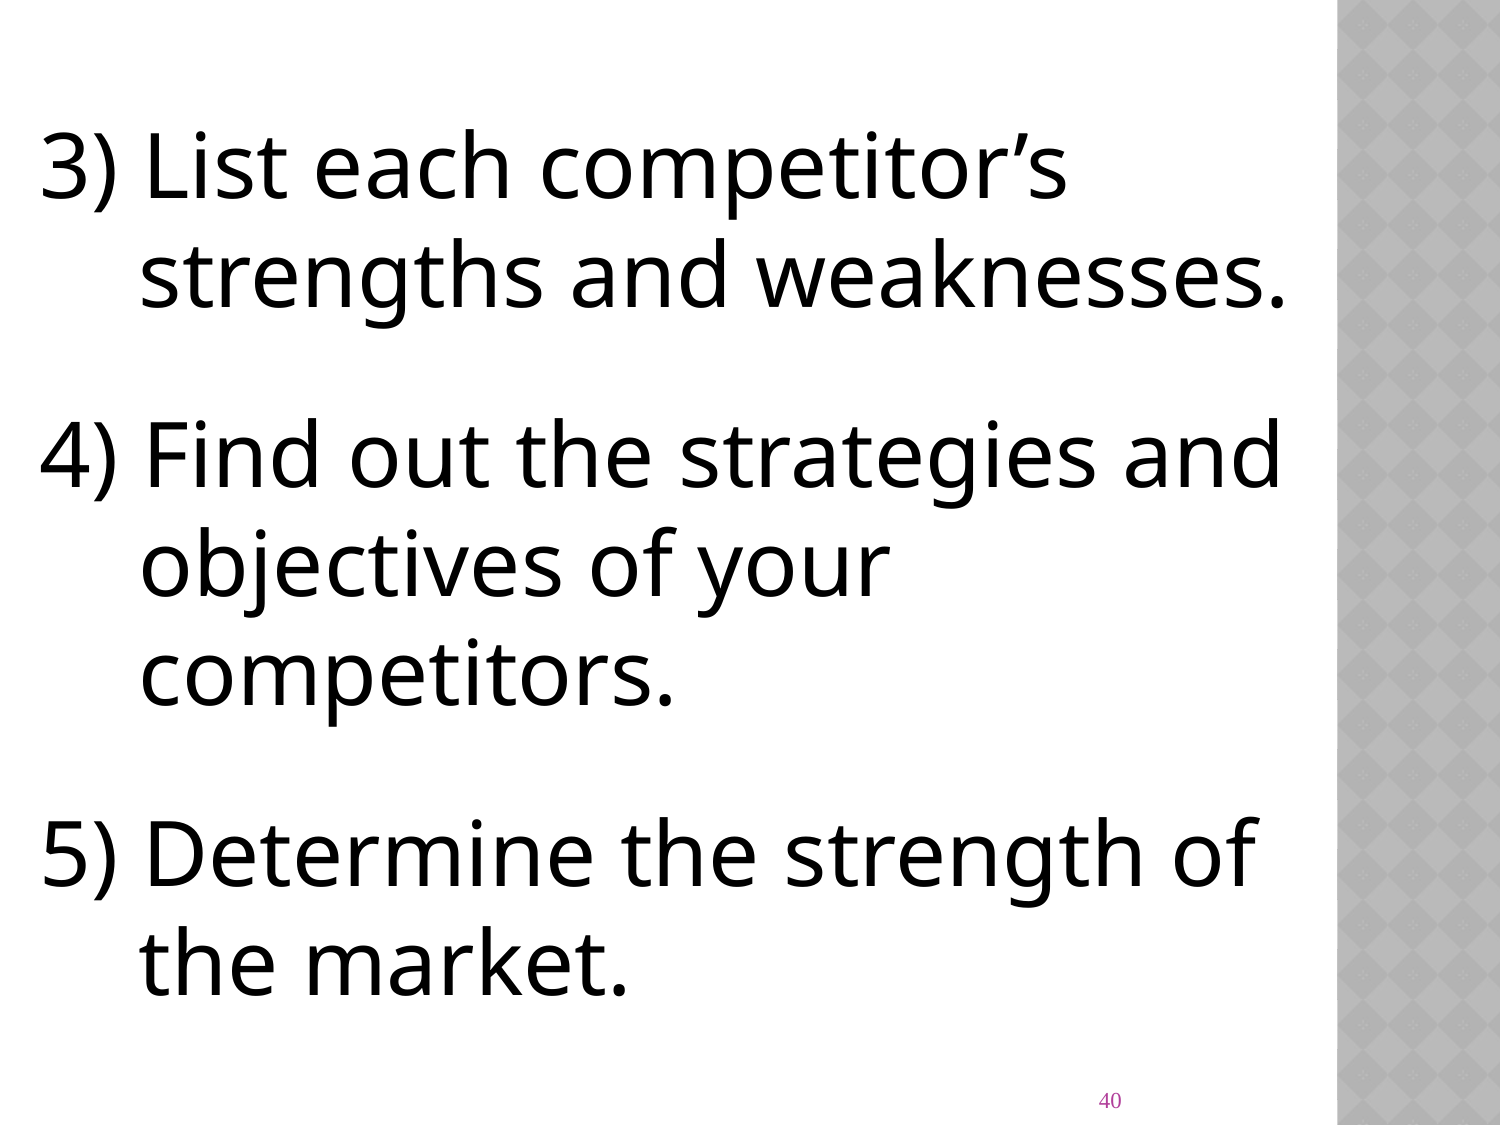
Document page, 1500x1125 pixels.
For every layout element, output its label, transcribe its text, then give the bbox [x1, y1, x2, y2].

slide_number 40 [1025, 1075, 1122, 1113]
list 3) List each competitor’s strengths and weaknesses. 4) Find out the strategies and objectives of your competitors. 5) Determine the strength of the market. [24, 99, 1325, 1025]
